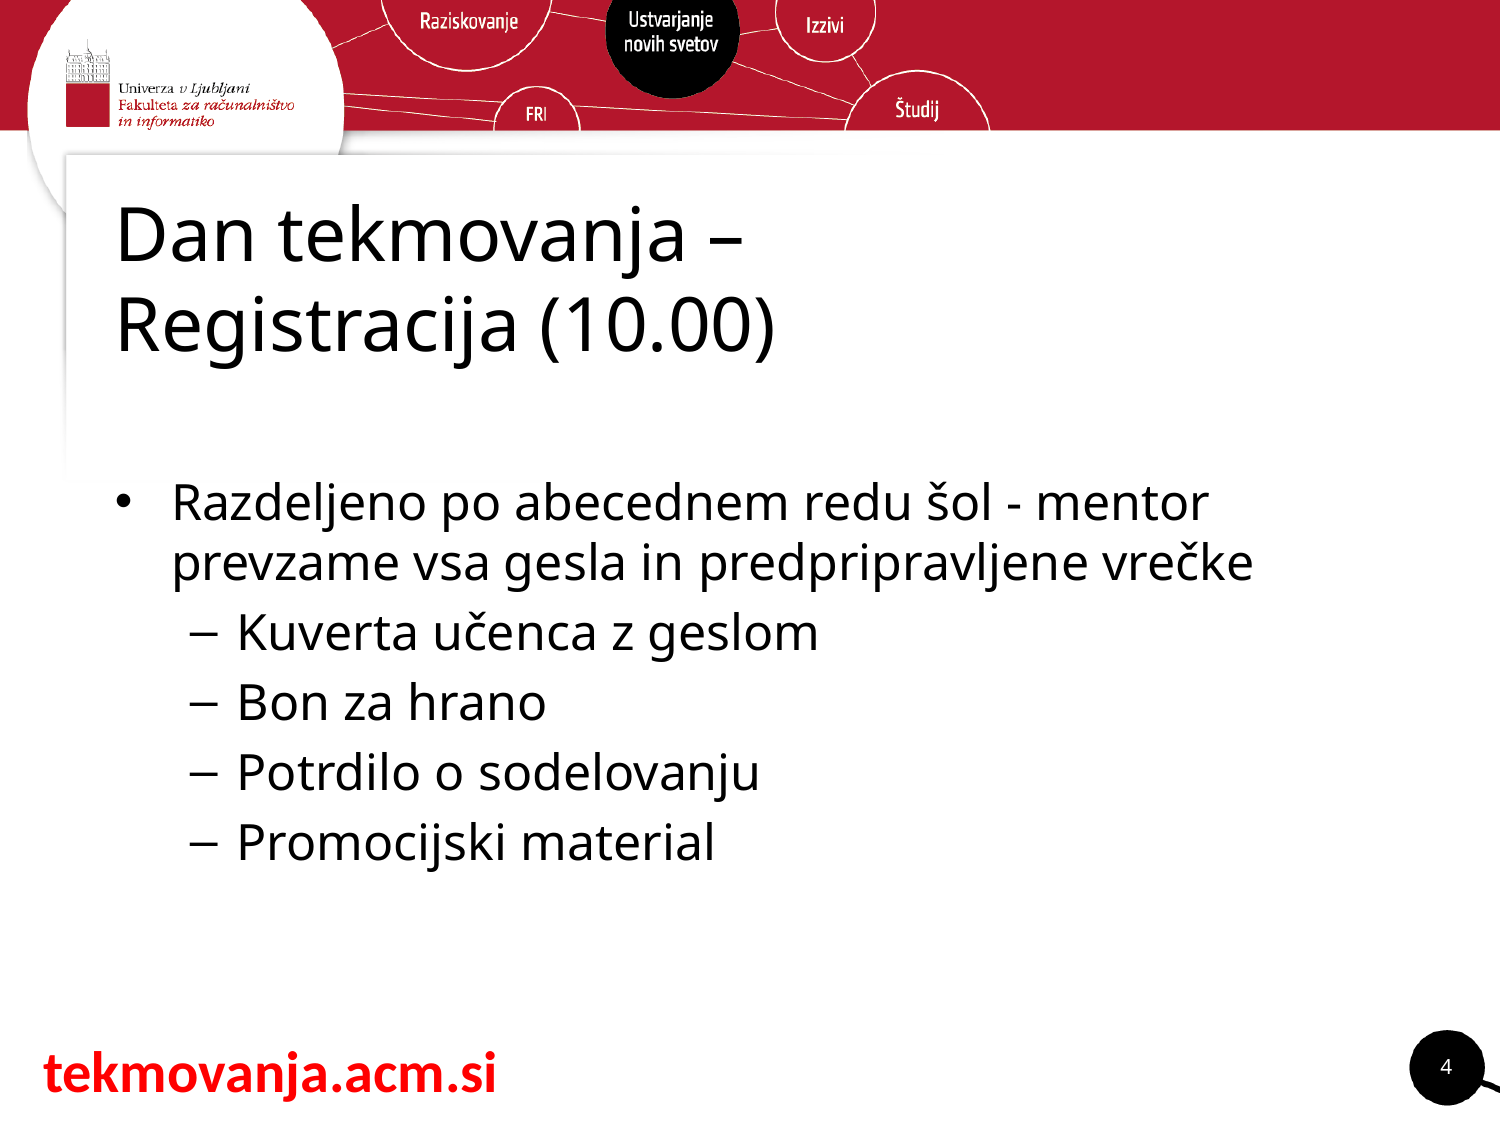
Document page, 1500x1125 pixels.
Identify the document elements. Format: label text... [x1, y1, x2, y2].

title Dan tekmovanja – Registracija (10.00) [99, 154, 1405, 399]
text_box tekmovanja.acm.si [28, 1026, 595, 1112]
list Razdeljeno po abecednem redu šol - mentor prevzame vsa gesla in predpripravljene vrečke Kuverta učenca z geslom Bon za hrano Potrdilo o sodelovanju Promocijski material [99, 462, 1405, 1016]
picture [0, 0, 1500, 1125]
slide_number 4 [1404, 1034, 1488, 1101]
